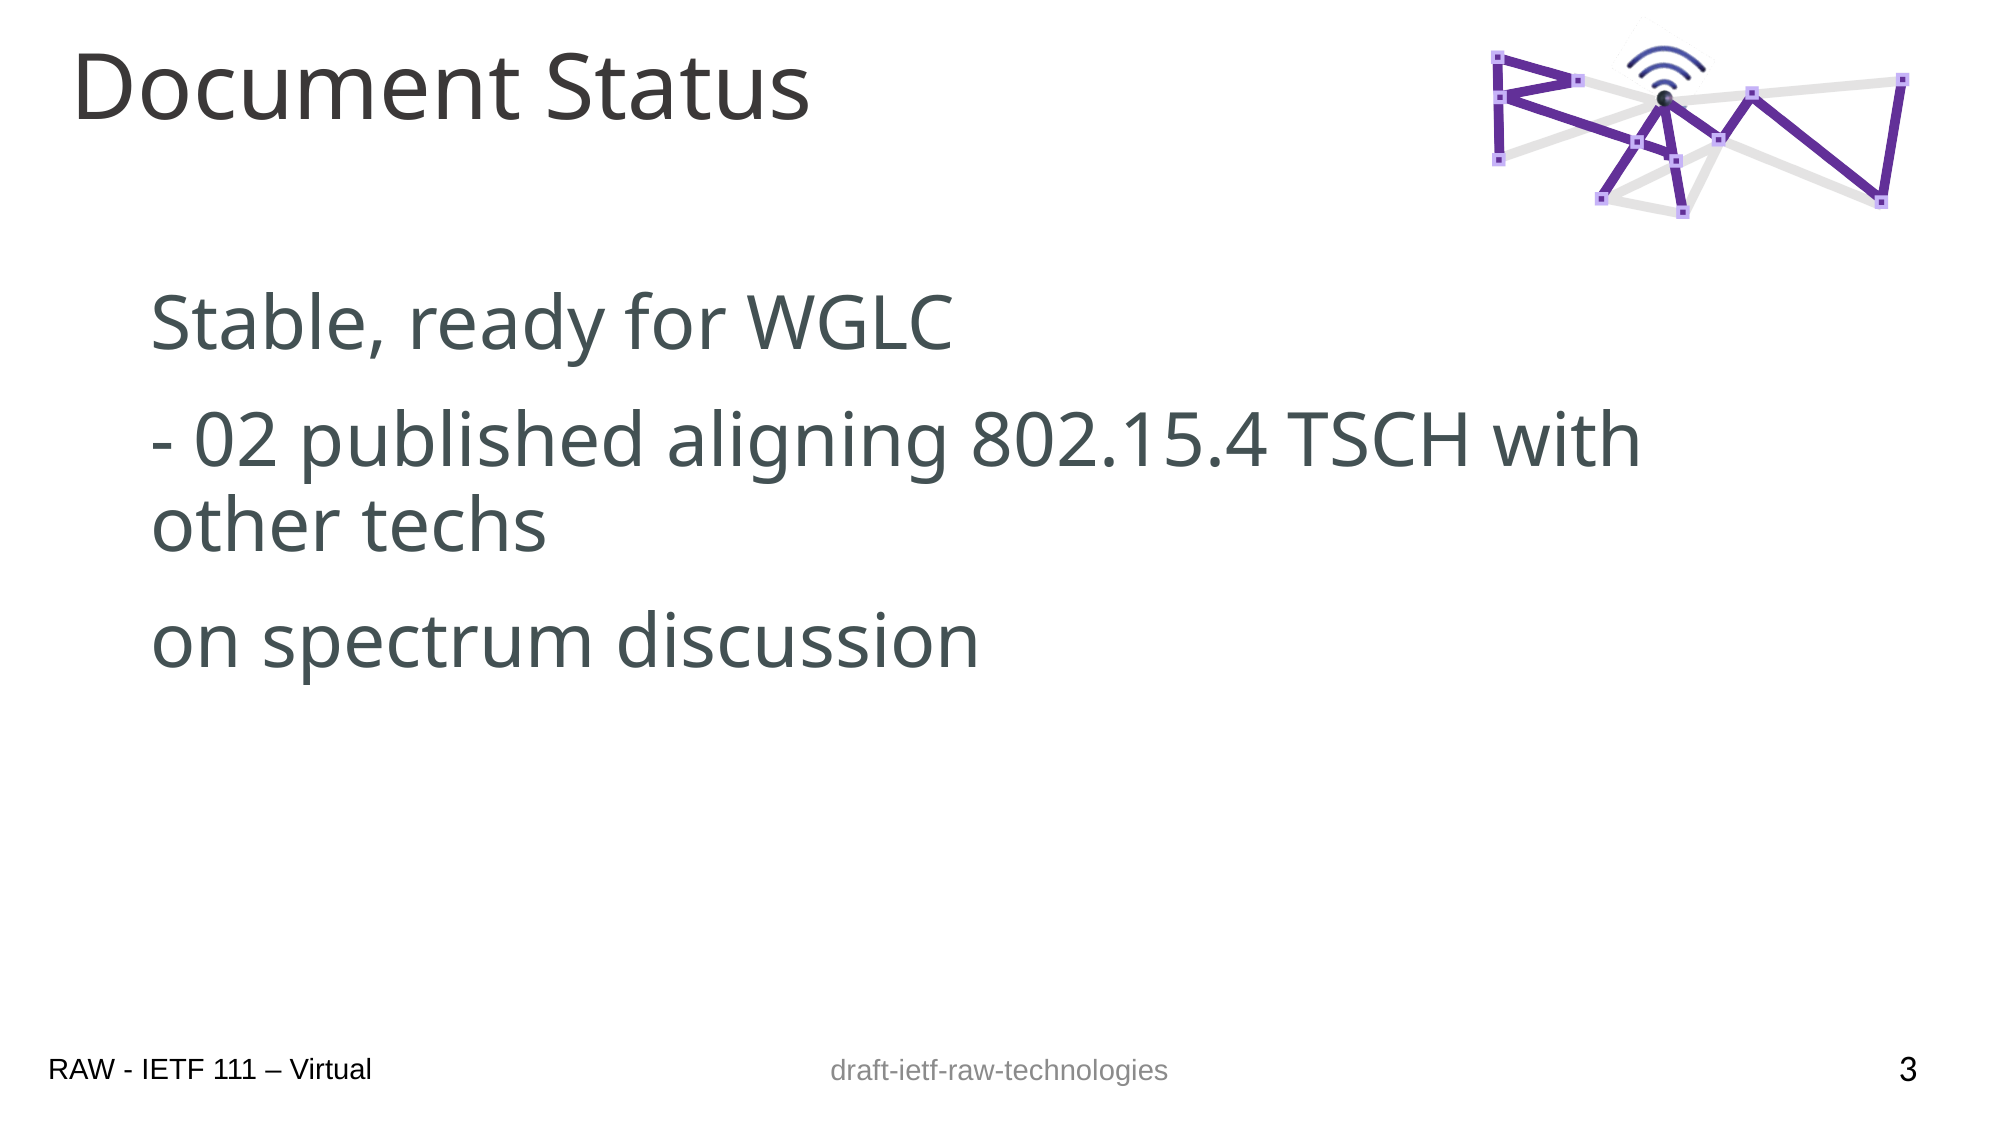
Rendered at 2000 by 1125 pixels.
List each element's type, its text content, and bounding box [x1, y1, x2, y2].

slide_number 3 [1482, 1036, 1933, 1097]
picture [1464, 0, 1956, 239]
list Stable, ready for WGLC - 02 published aligning 802.15.4 TSCH with other techs on spectrum discussion [138, 237, 1833, 1024]
title Document Status [32, 24, 1909, 162]
